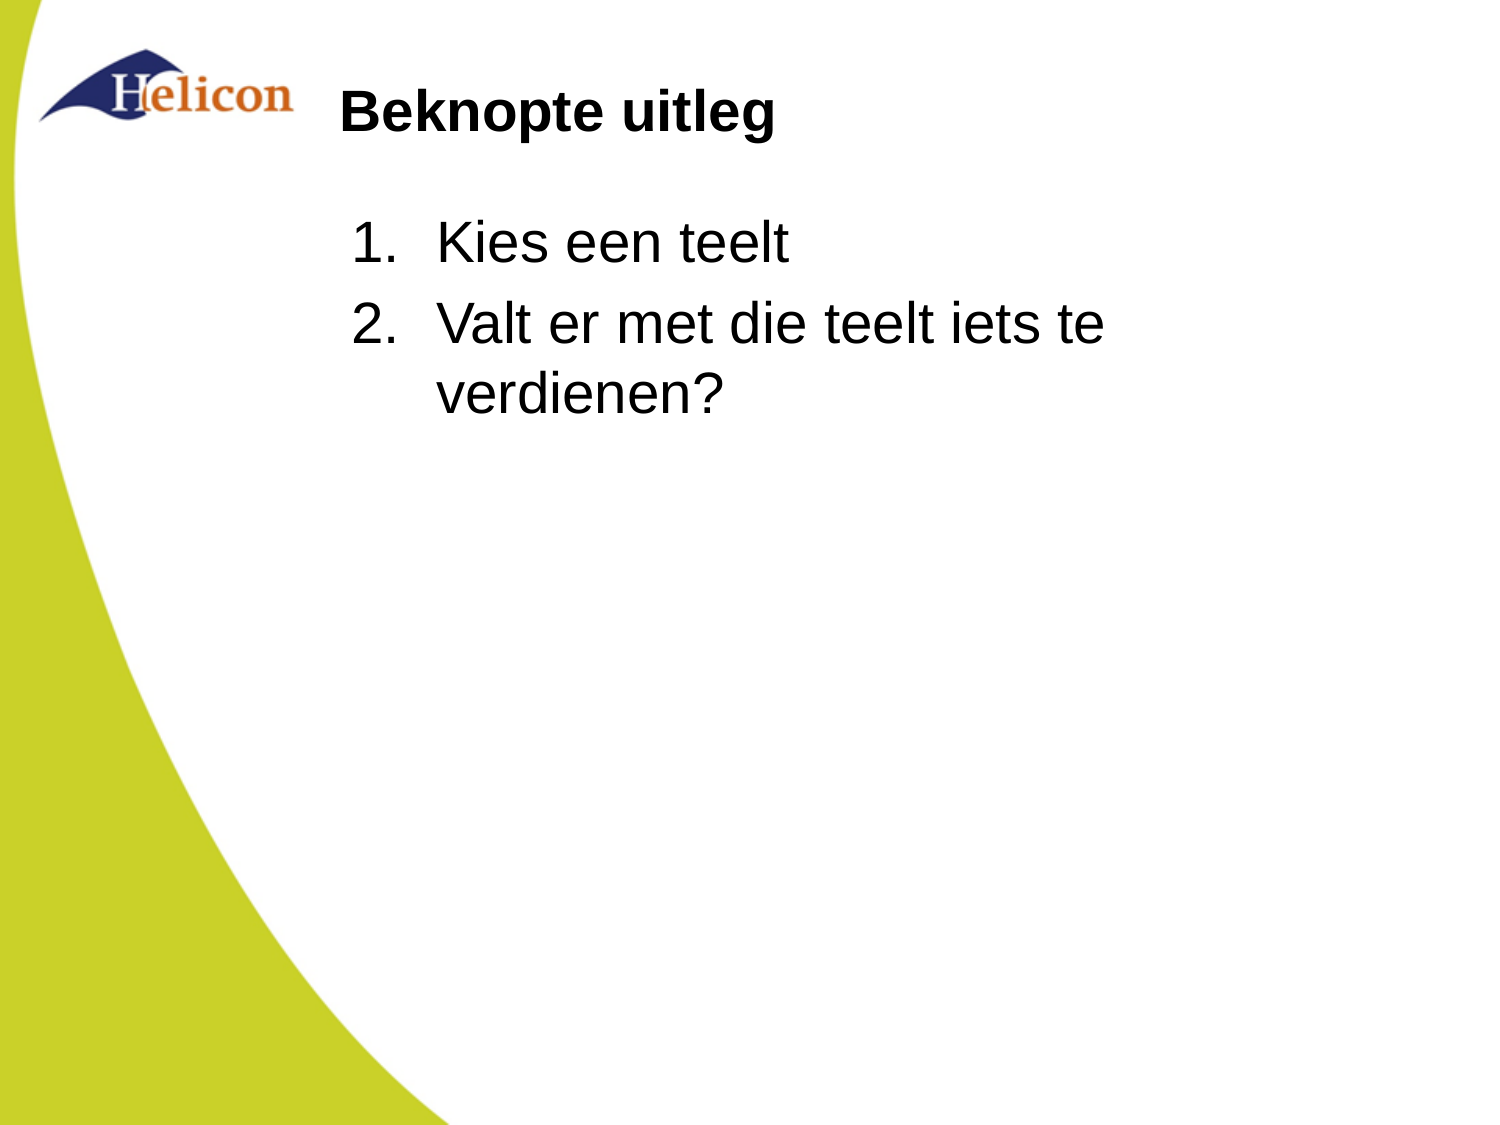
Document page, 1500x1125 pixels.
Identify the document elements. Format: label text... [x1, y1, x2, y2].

title Beknopte uitleg [324, 54, 1415, 161]
list Kies een teelt Valt er met die teelt iets te verdienen? [336, 196, 1425, 1005]
picture [0, 0, 1500, 1125]
